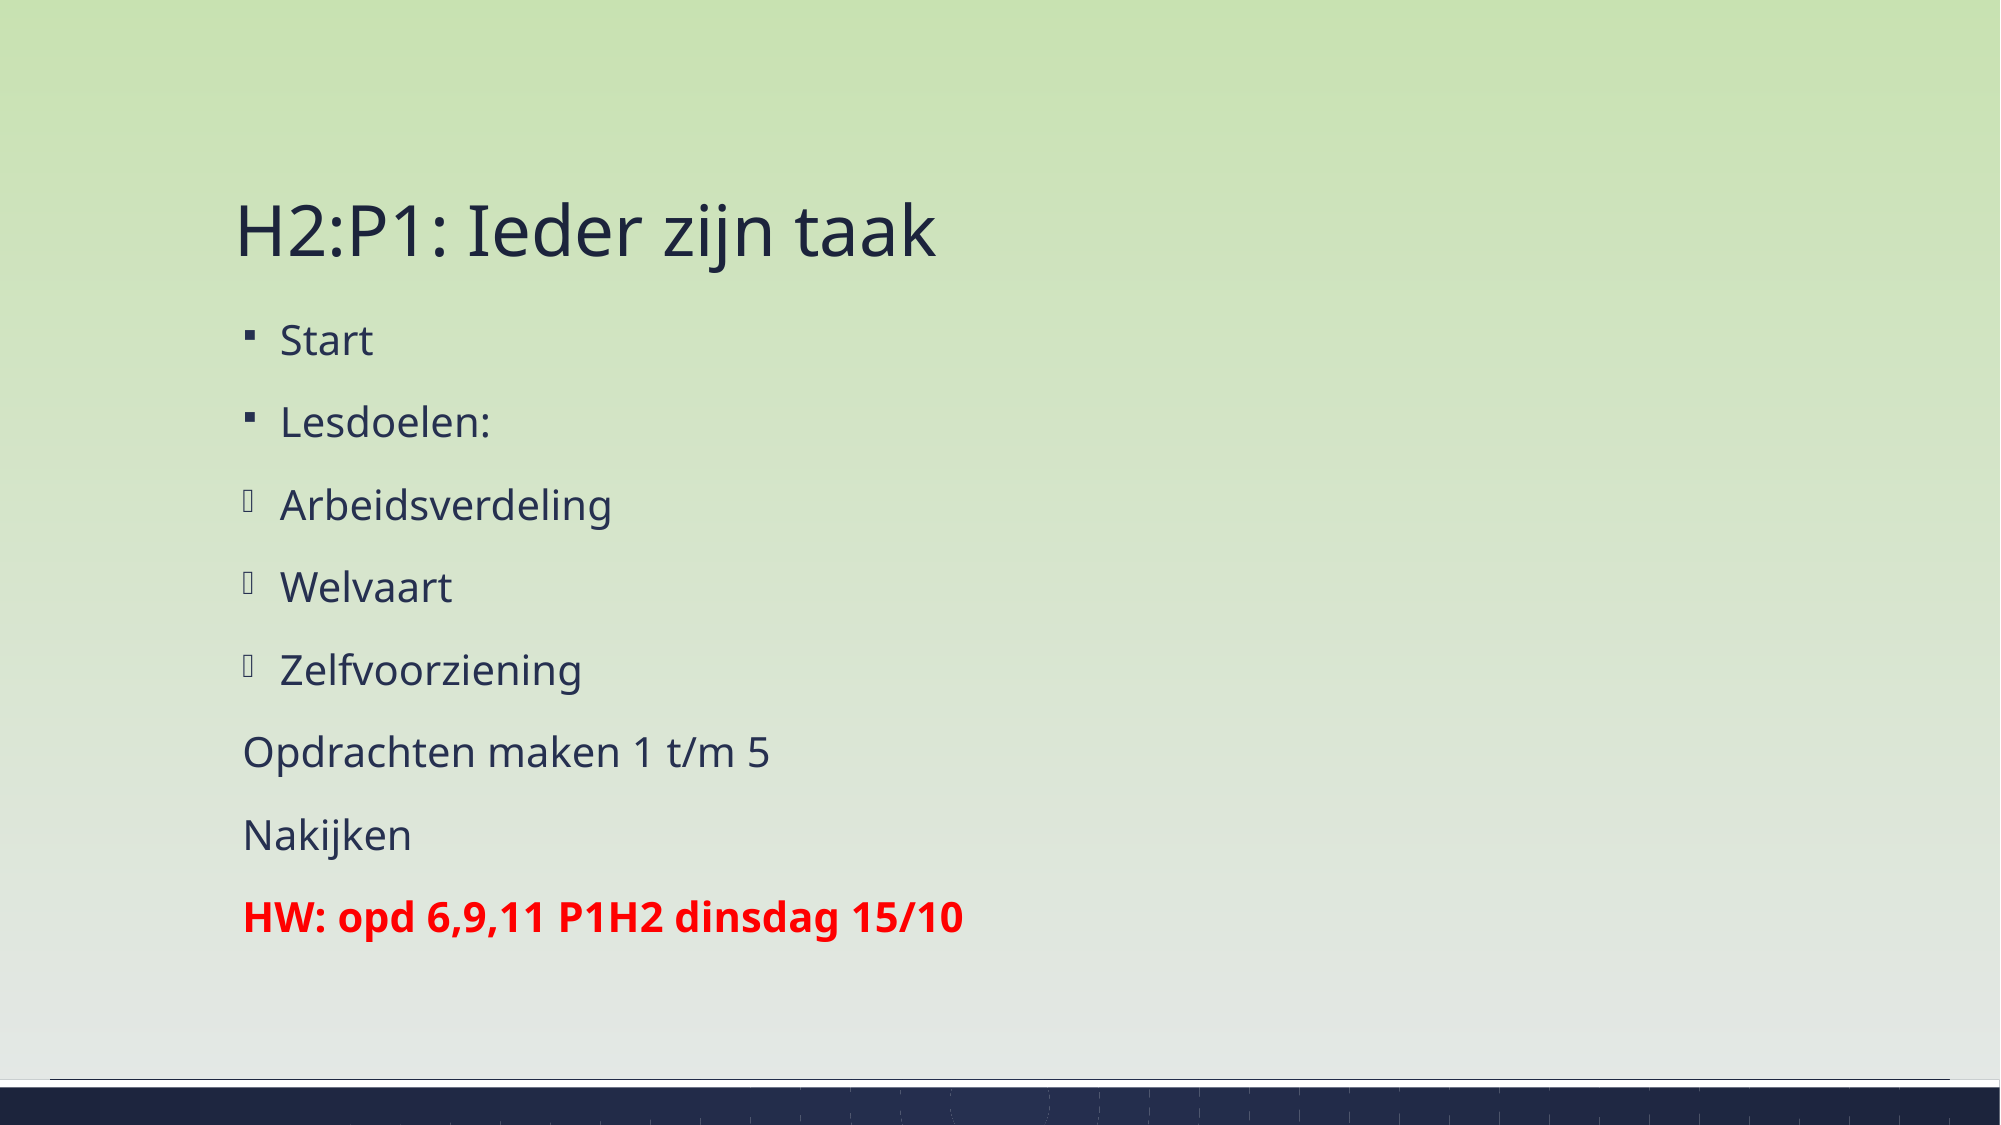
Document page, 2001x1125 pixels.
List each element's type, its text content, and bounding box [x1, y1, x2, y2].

list Start Lesdoelen: Arbeidsverdeling Welvaart Zelfvoorziening Opdrachten maken 1 t/m 5 Nakijken HW: opd 6,9,11 P1H2 dinsdag 15/10 [219, 311, 1780, 990]
title H2:P1: Ieder zijn taak [219, 76, 1780, 279]
